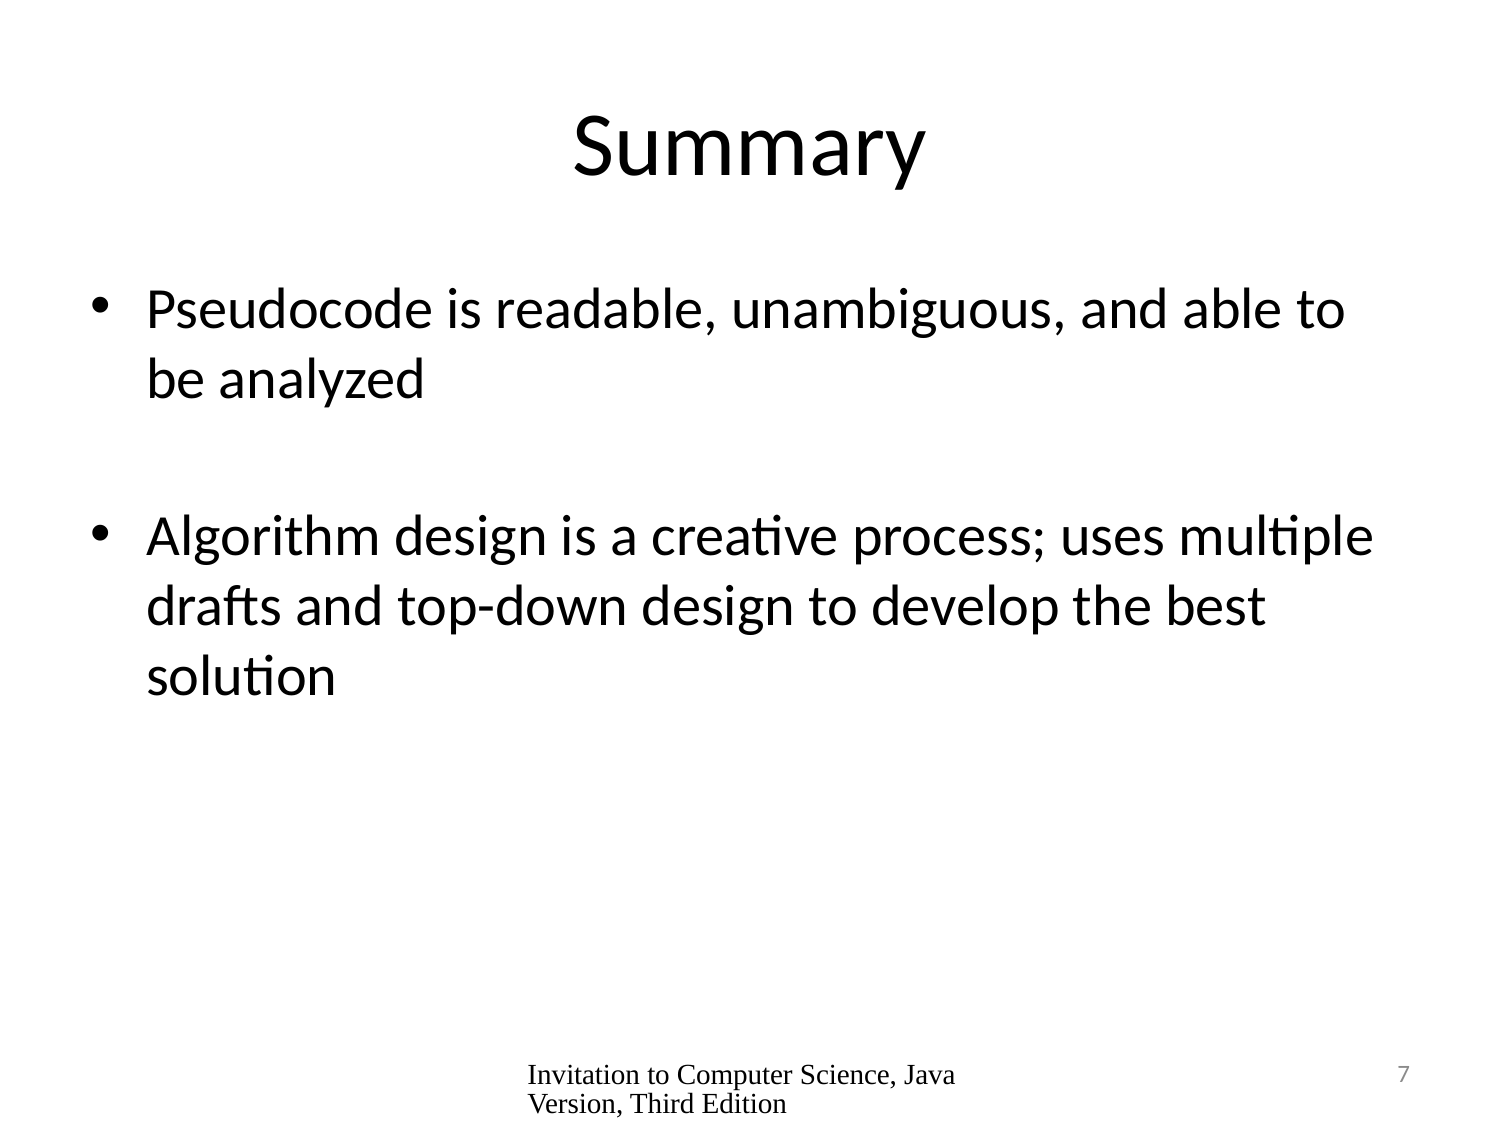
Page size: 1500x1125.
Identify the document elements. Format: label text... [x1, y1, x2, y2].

list Pseudocode is readable, unambiguous, and able to be analyzed Algorithm design is a creative process; uses multiple drafts and top-down design to develop the best solution [75, 262, 1425, 1005]
footer Invitation to Computer Science, Java Version, Third Edition [512, 1042, 988, 1103]
slide_number 7 [1074, 1042, 1425, 1103]
title Summary [75, 45, 1425, 233]
